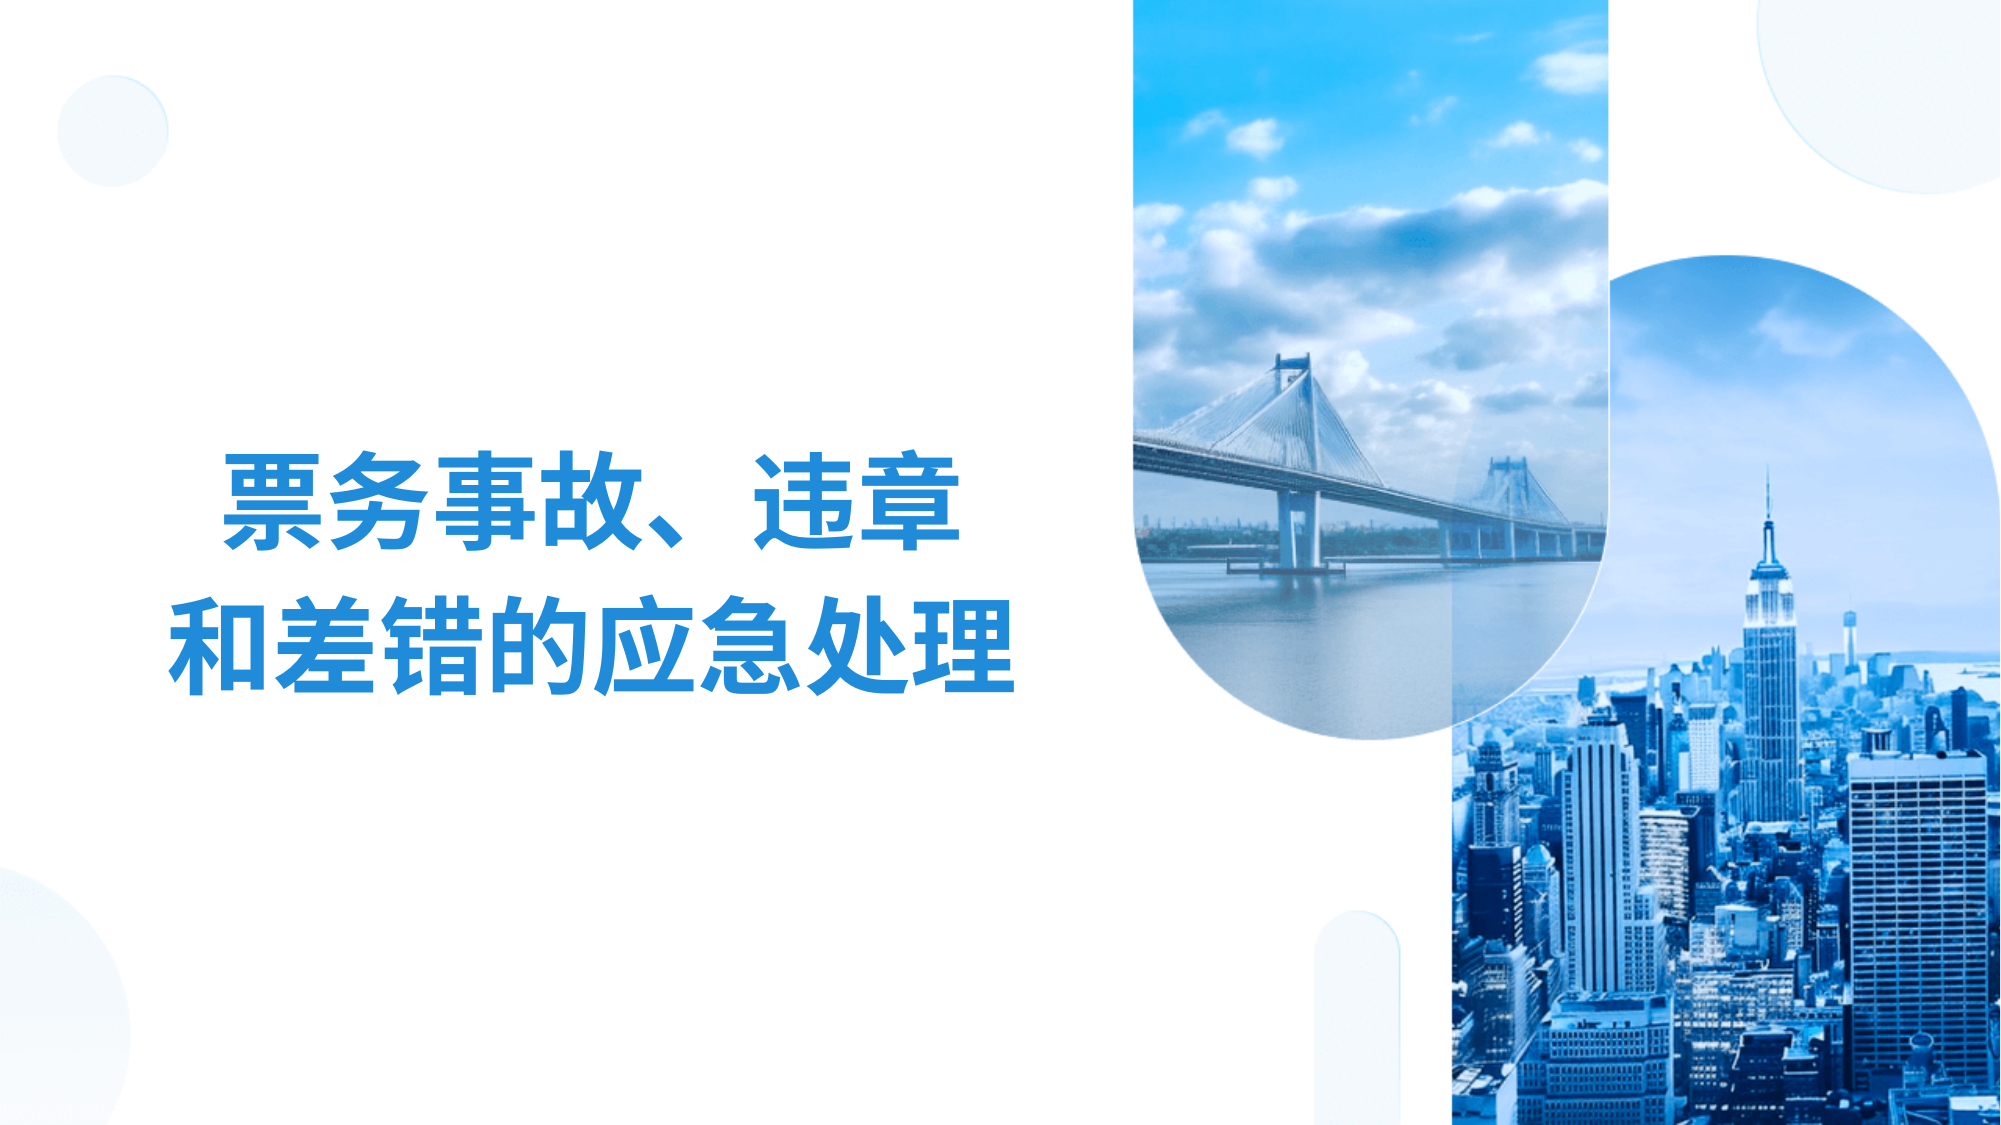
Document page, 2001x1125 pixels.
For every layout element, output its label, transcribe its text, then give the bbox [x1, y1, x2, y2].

text_box 票务事故、违章 和差错的应急处理 [103, 407, 1079, 813]
picture [0, 0, 2001, 1125]
